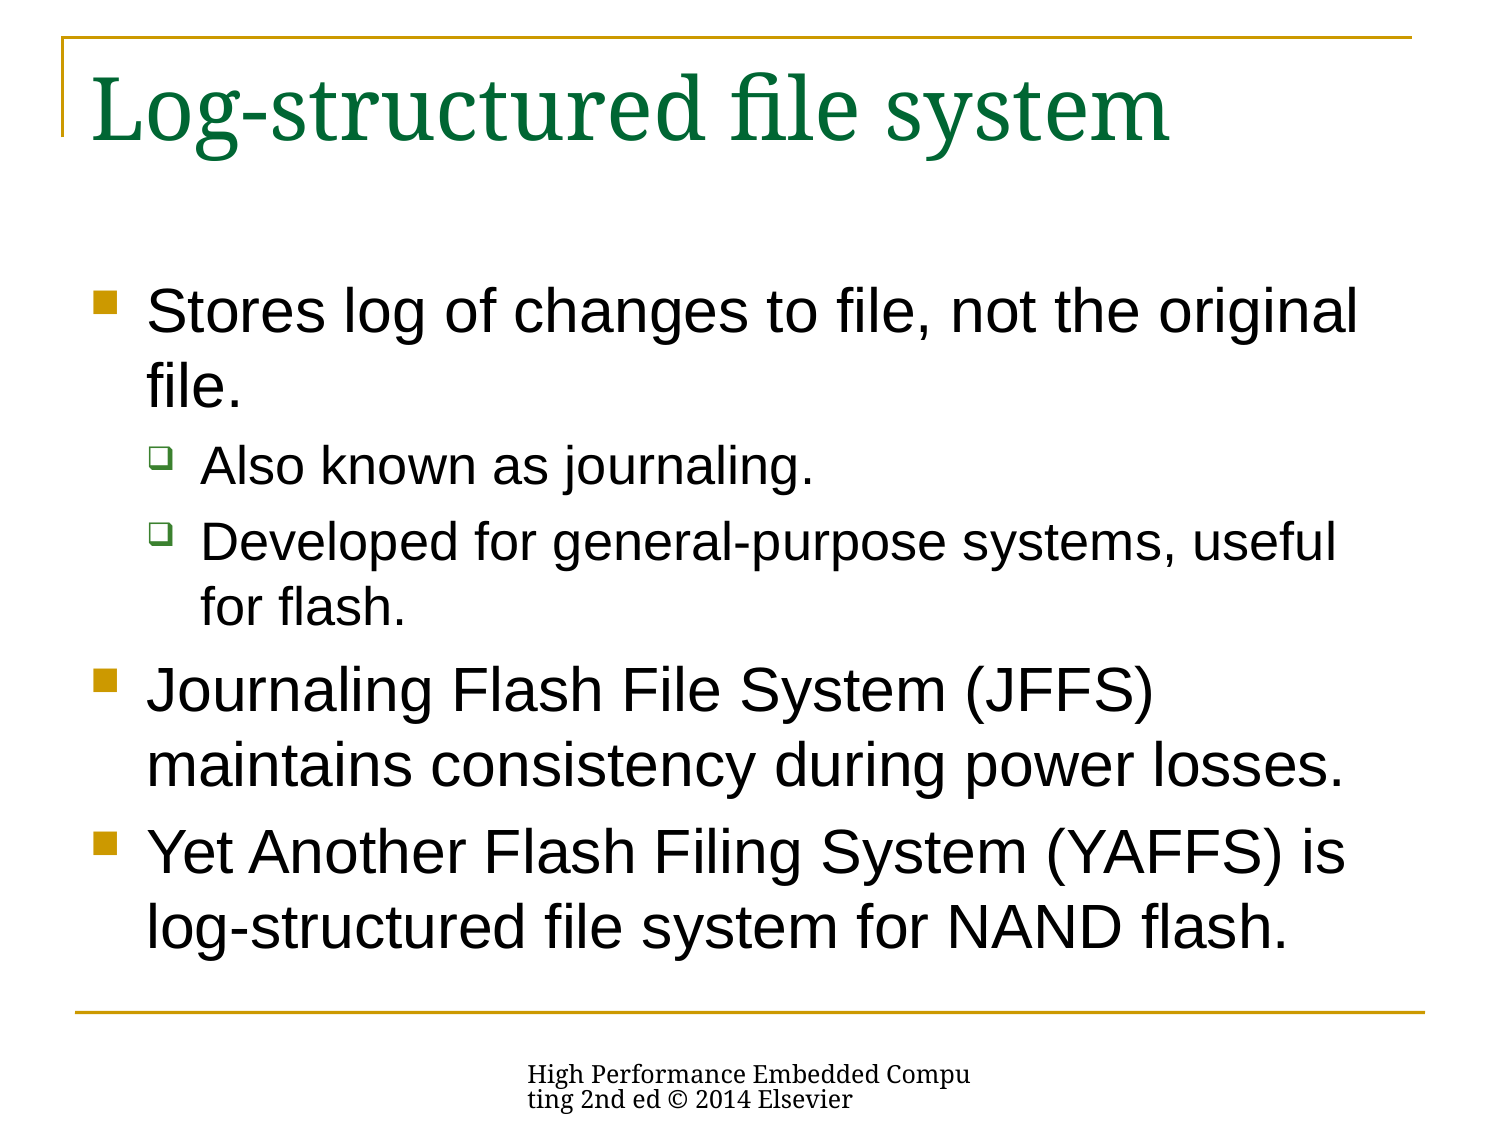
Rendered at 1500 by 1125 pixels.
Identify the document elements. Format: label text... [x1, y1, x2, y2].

list Stores log of changes to file, not the original file. Also known as journaling. Developed for general-purpose systems, useful for flash. Journaling Flash File System (JFFS) maintains consistency during power losses. Yet Another Flash Filing System (YAFFS) is log-structured file system for NAND flash. [75, 262, 1425, 1006]
footer High Performance Embedded Computing 2nd ed © 2014 Elsevier [512, 1025, 988, 1100]
title Log-structured file system [75, 45, 1425, 233]
